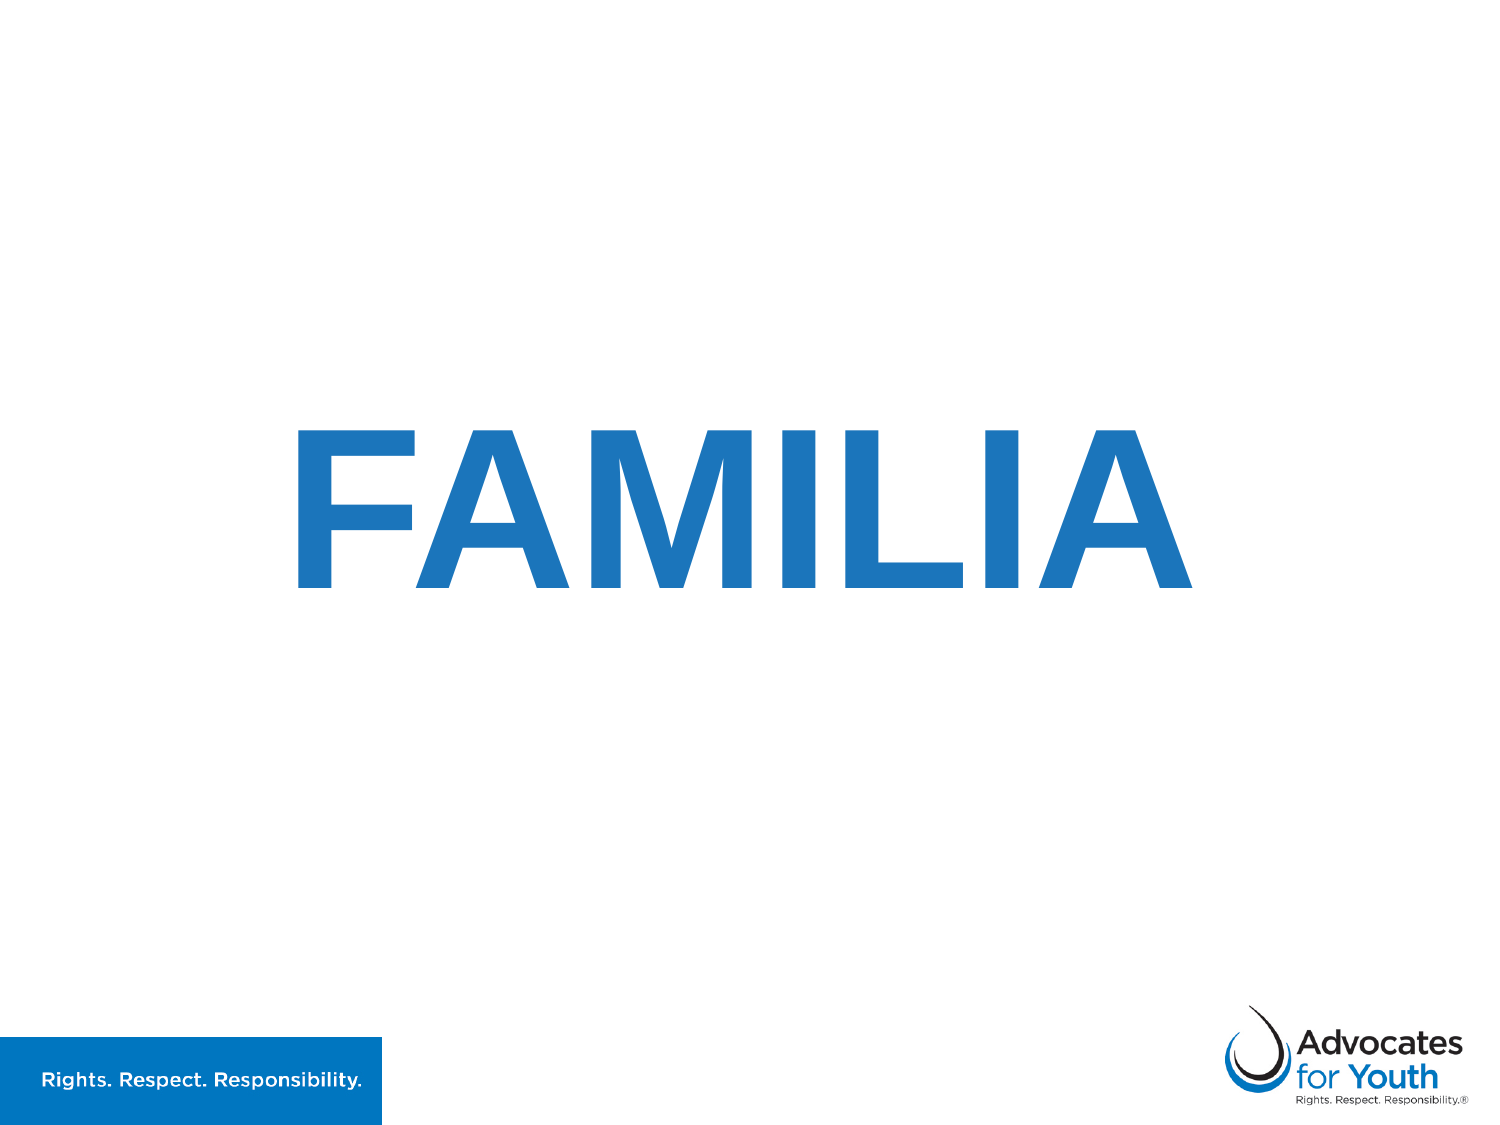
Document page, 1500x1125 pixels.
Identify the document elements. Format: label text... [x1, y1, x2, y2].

picture [1200, 990, 1500, 1125]
picture [0, 1037, 382, 1125]
list FAMILIA [256, 352, 1227, 923]
